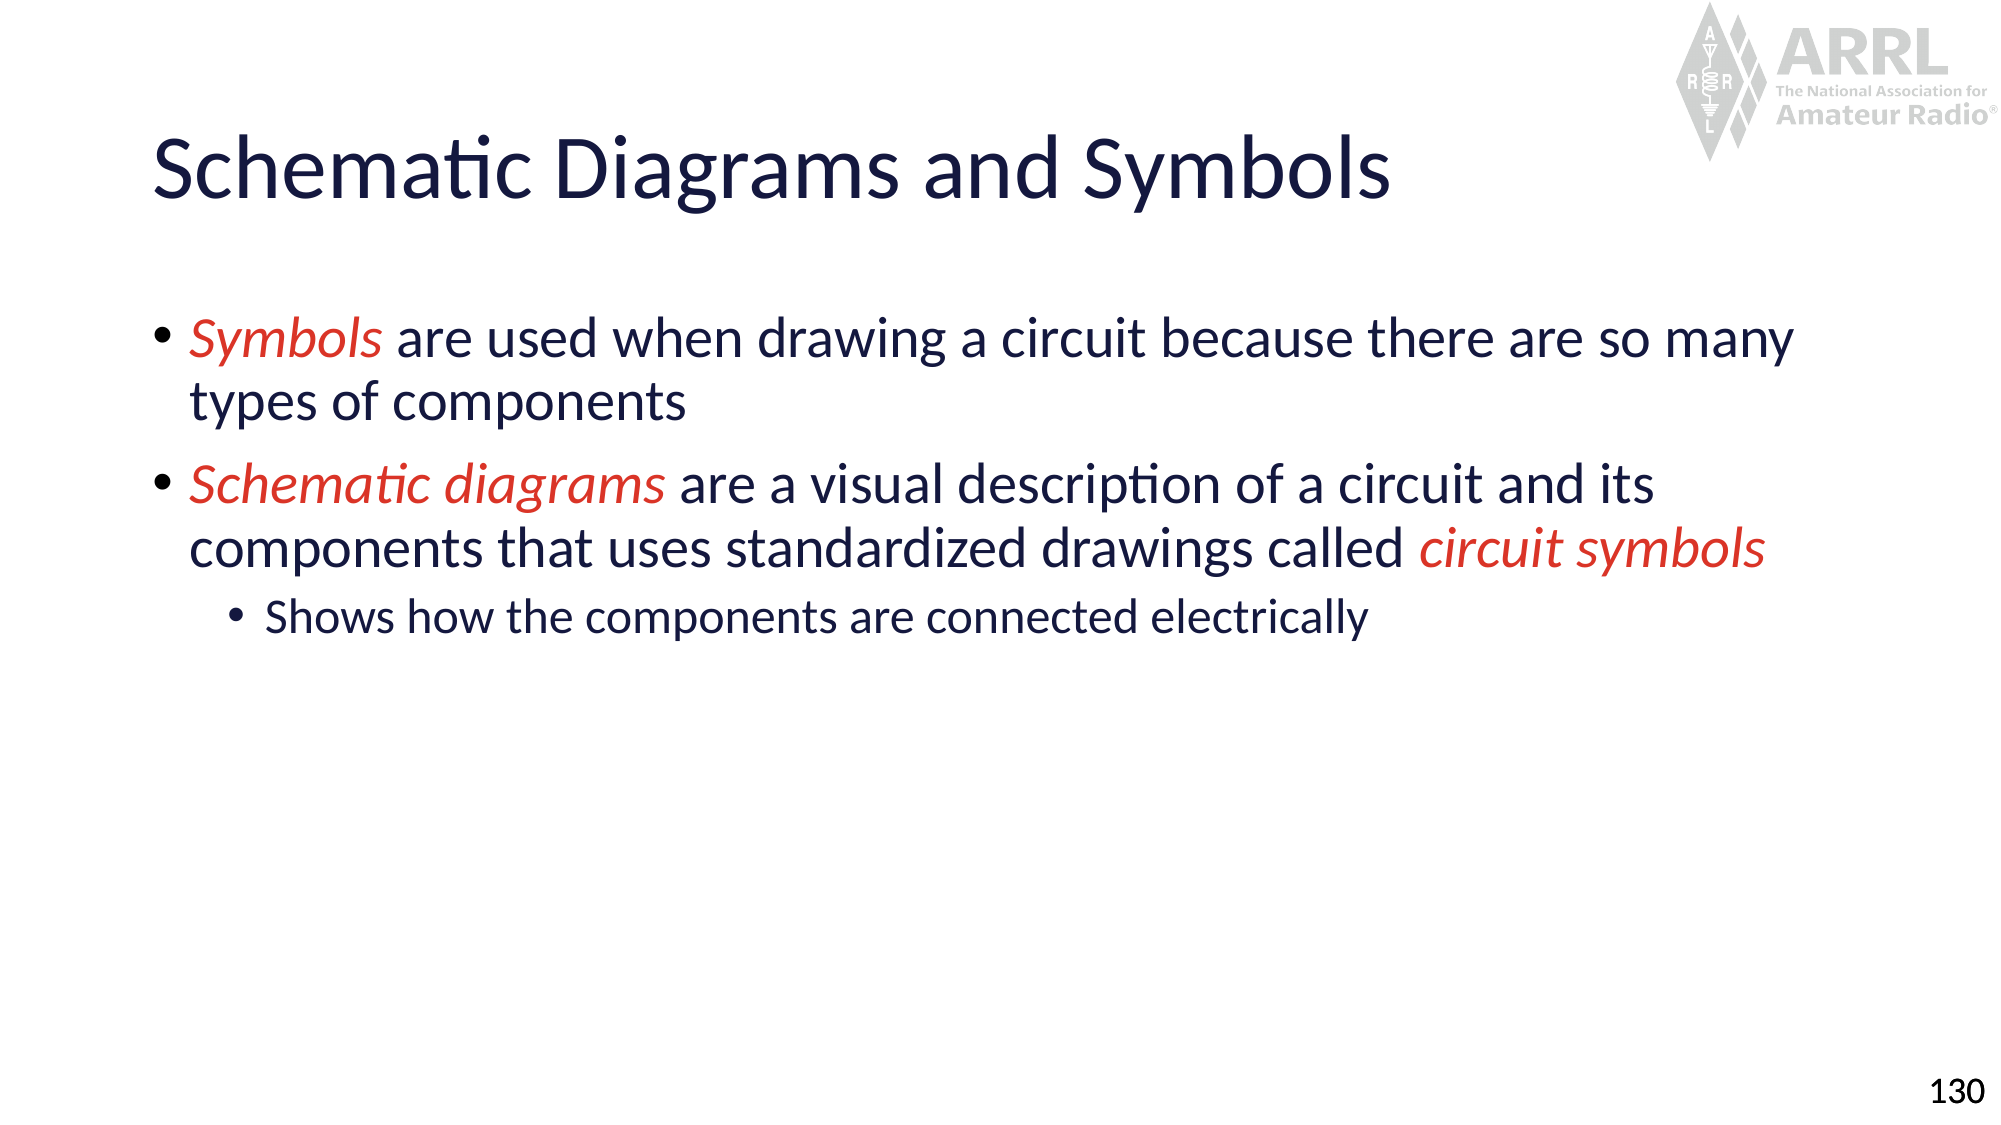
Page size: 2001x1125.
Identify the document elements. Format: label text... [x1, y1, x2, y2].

list Symbols are used when drawing a circuit because there are so many types of components Schematic diagrams are a visual description of a circuit and its components that uses standardized drawings called circuit symbols Shows how the components are connected electrically [137, 299, 1863, 1014]
picture [1674, 0, 2000, 164]
title Schematic Diagrams and Symbols [137, 59, 1863, 278]
